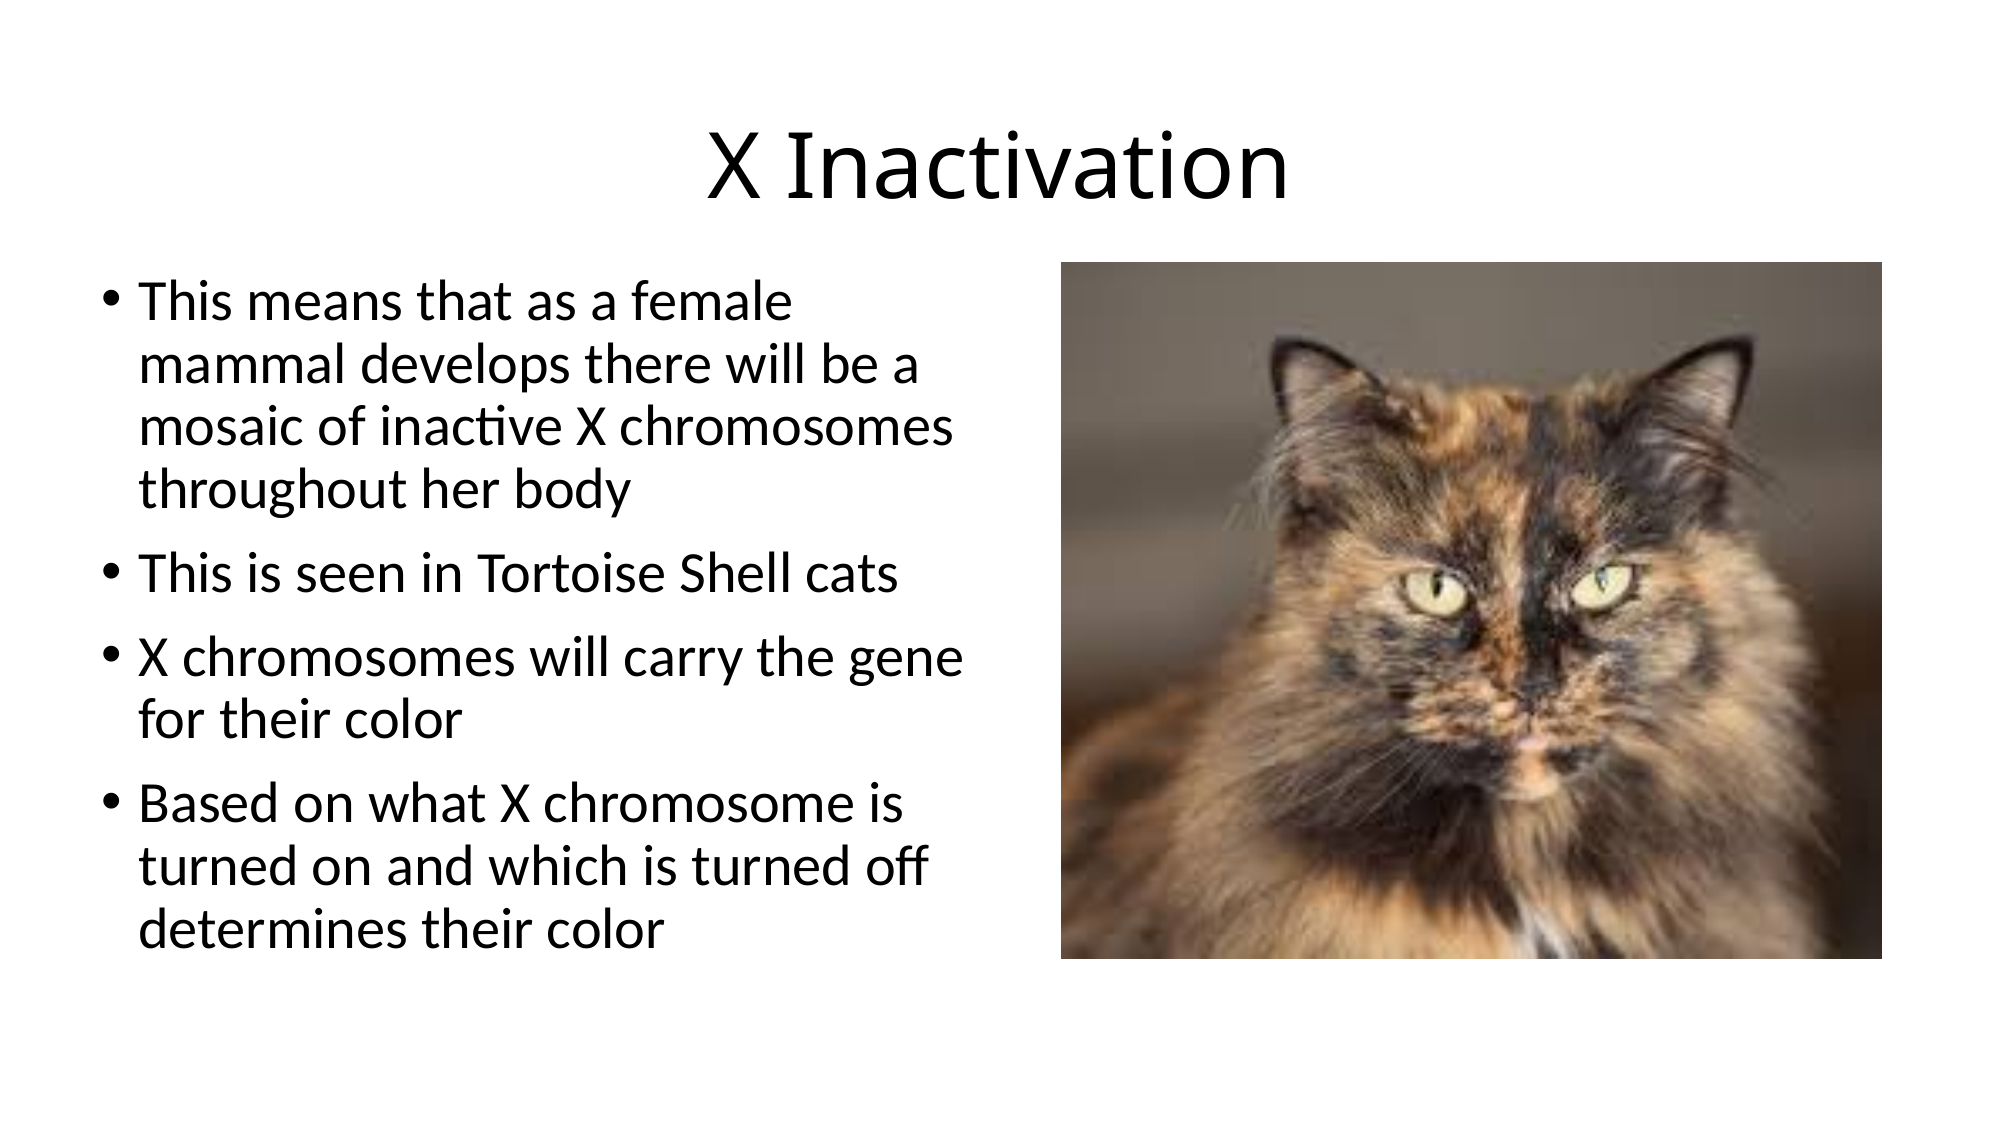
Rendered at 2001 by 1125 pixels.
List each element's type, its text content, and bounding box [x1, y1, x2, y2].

title X Inactivation [137, 59, 1863, 278]
list This means that as a female mammal develops there will be a mosaic of inactive X chromosomes throughout her body This is seen in Tortoise Shell cats X chromosomes will carry the gene for their color Based on what X chromosome is turned on and which is turned off determines their color [85, 262, 988, 1010]
picture [1061, 262, 1882, 959]
